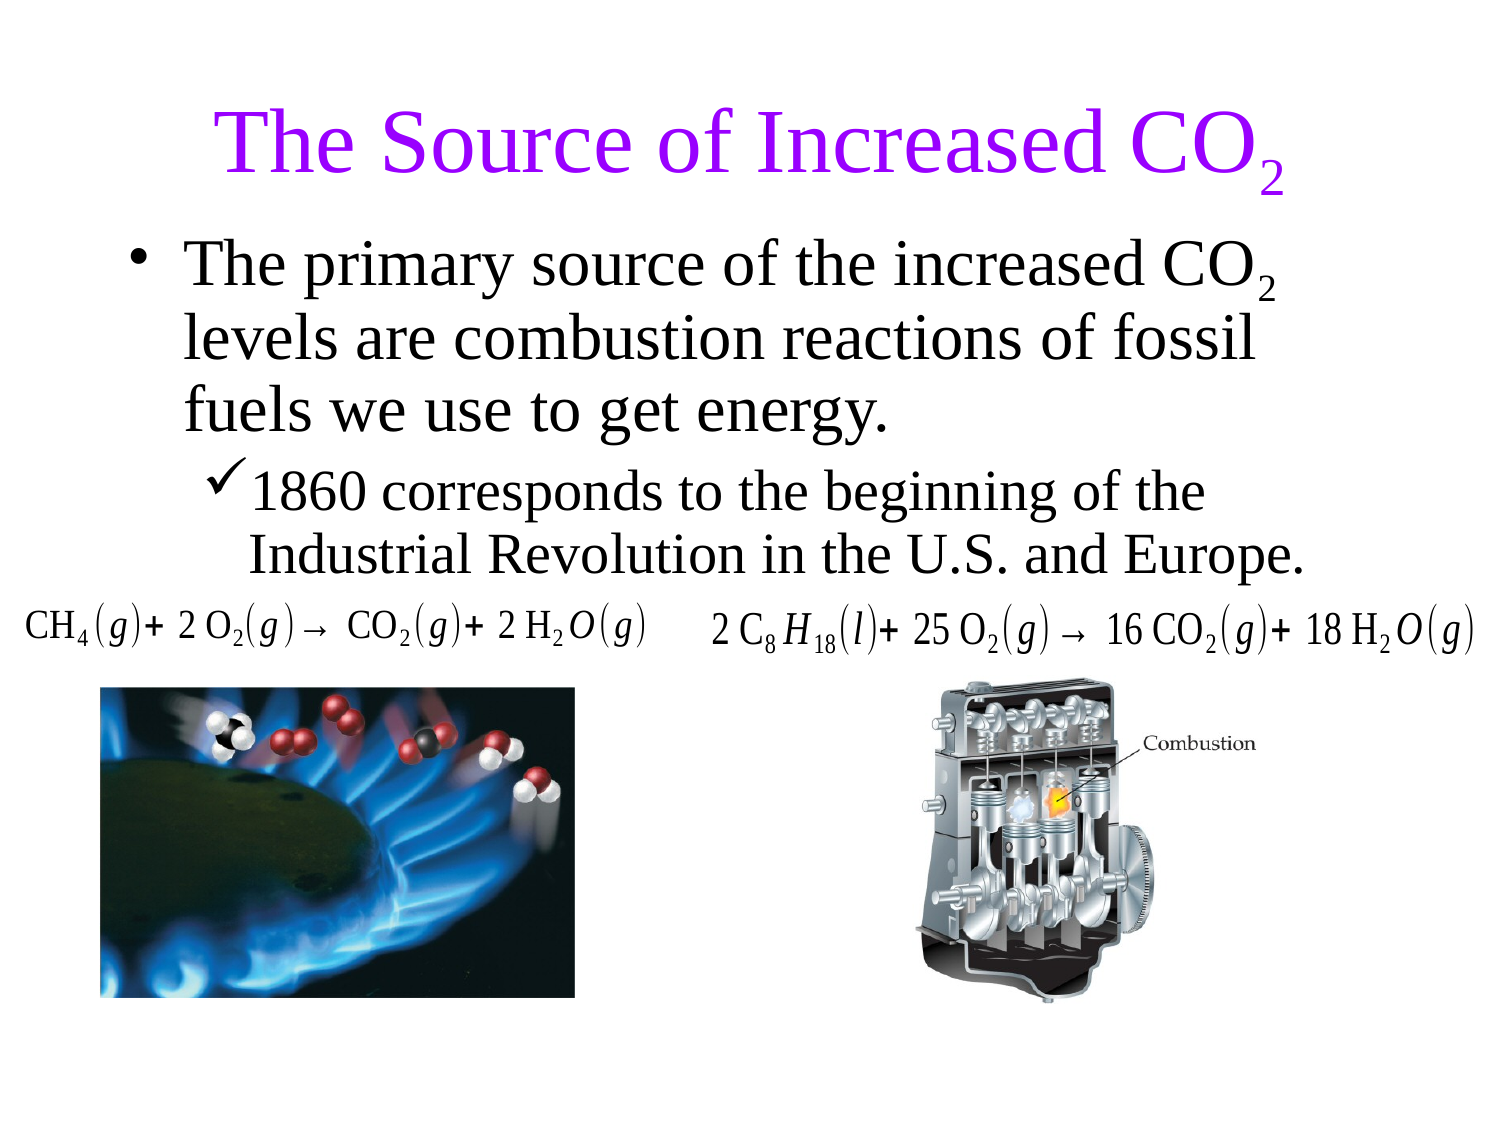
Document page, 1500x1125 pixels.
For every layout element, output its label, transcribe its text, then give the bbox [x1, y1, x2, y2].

text_box The primary source of the increased CO2 levels are combustion reactions of fossil fuels we use to get energy. 1860 corresponds to the beginning of the Industrial Revolution in the U.S. and Europe. [112, 212, 1388, 600]
text_box The Source of Increased CO2 [112, 49, 1388, 212]
picture [99, 687, 576, 998]
picture [912, 674, 1259, 1004]
